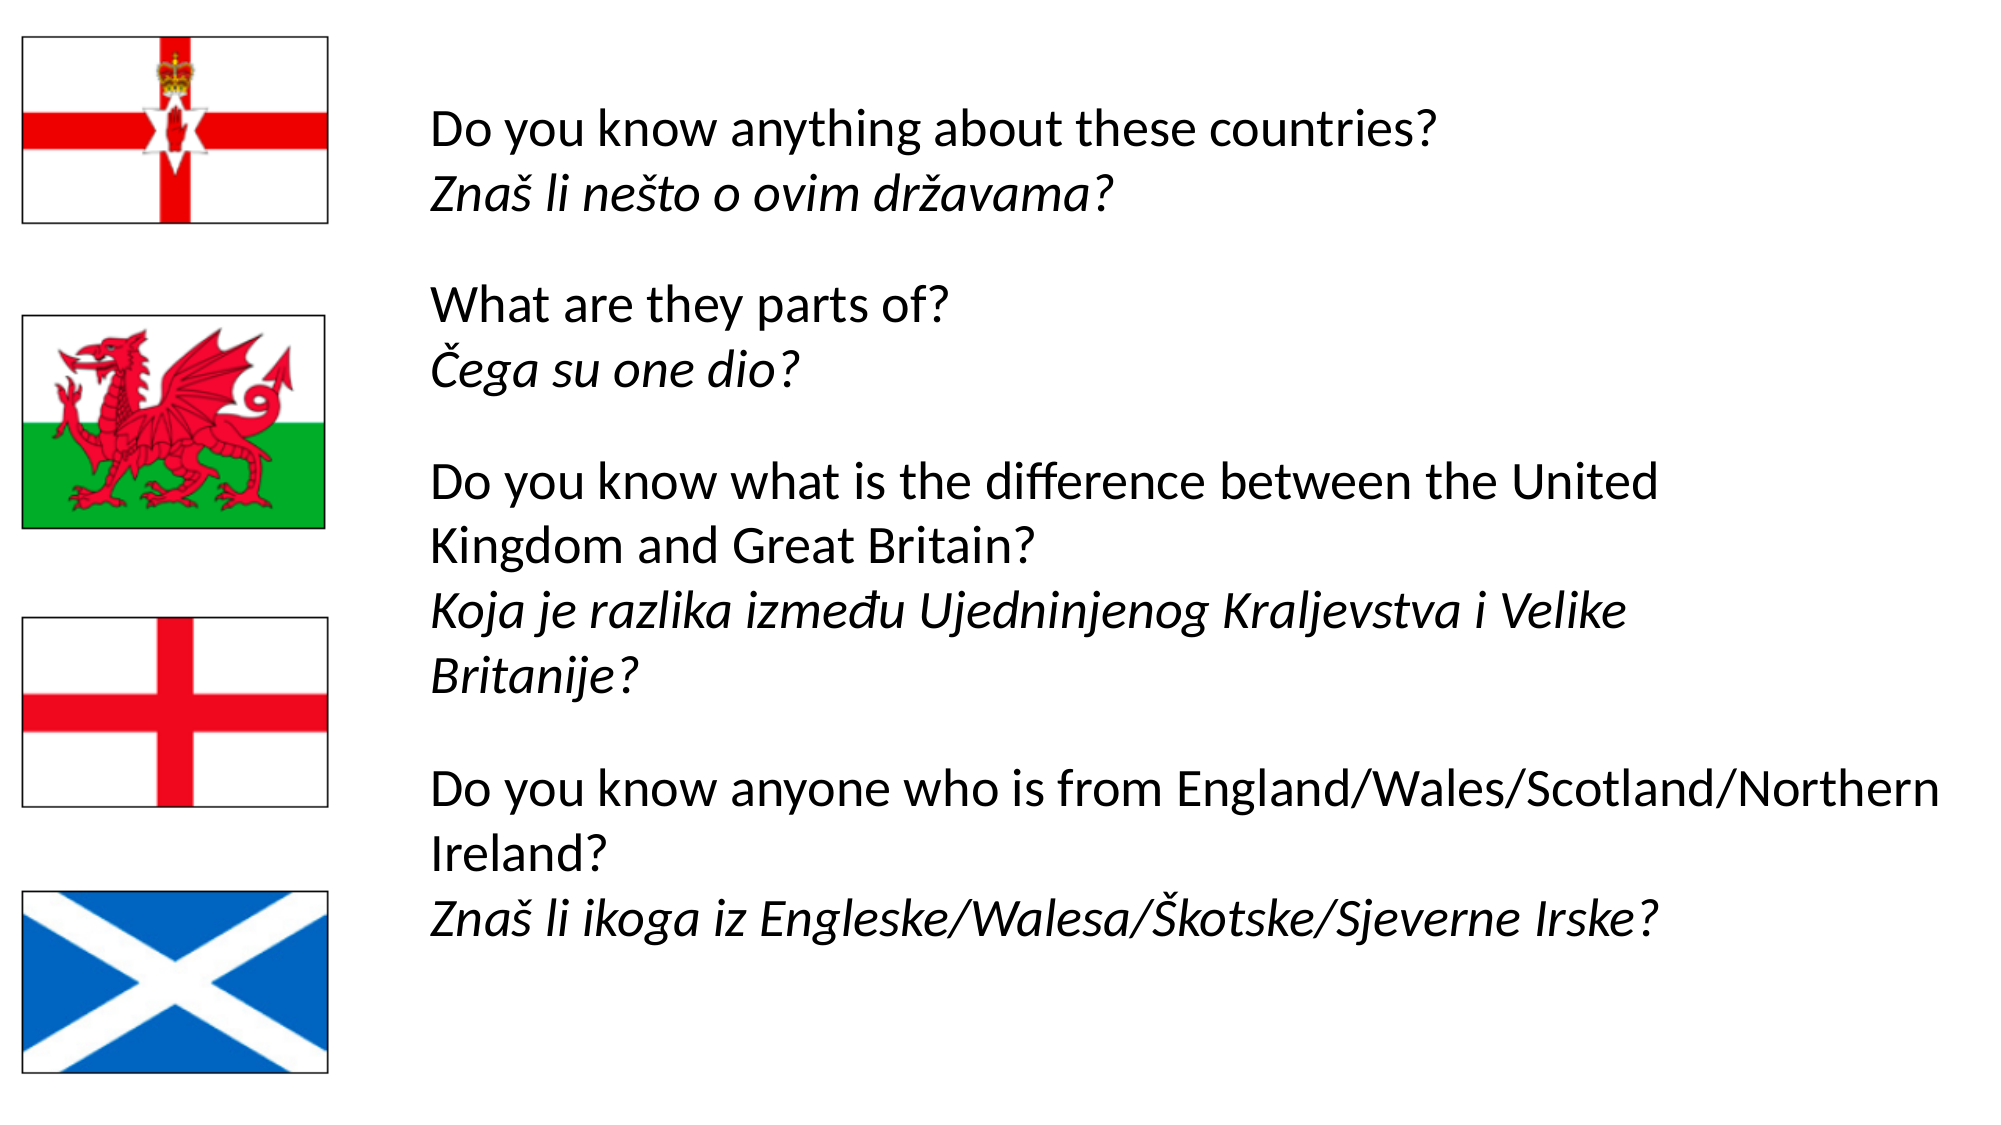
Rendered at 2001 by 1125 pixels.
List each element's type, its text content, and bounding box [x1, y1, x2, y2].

text_box What are they parts of? Čega su one dio? [415, 261, 1515, 406]
picture [0, 13, 346, 1085]
text_box Do you know anything about these countries? Znaš li nešto o ovim državama? [415, 84, 1515, 230]
text_box Do you know anyone who is from England/Wales/Scotland/Northern Ireland? Znaš li ikoga iz Engleske/Walesa/Škotske/Sjeverne Irske? [415, 745, 1981, 955]
text_box Do you know what is the difference between the United Kingdom and Great Britain? Koja je razlika između Ujedninjenog Kraljevstva i Velike Britanije? [415, 437, 1830, 713]
